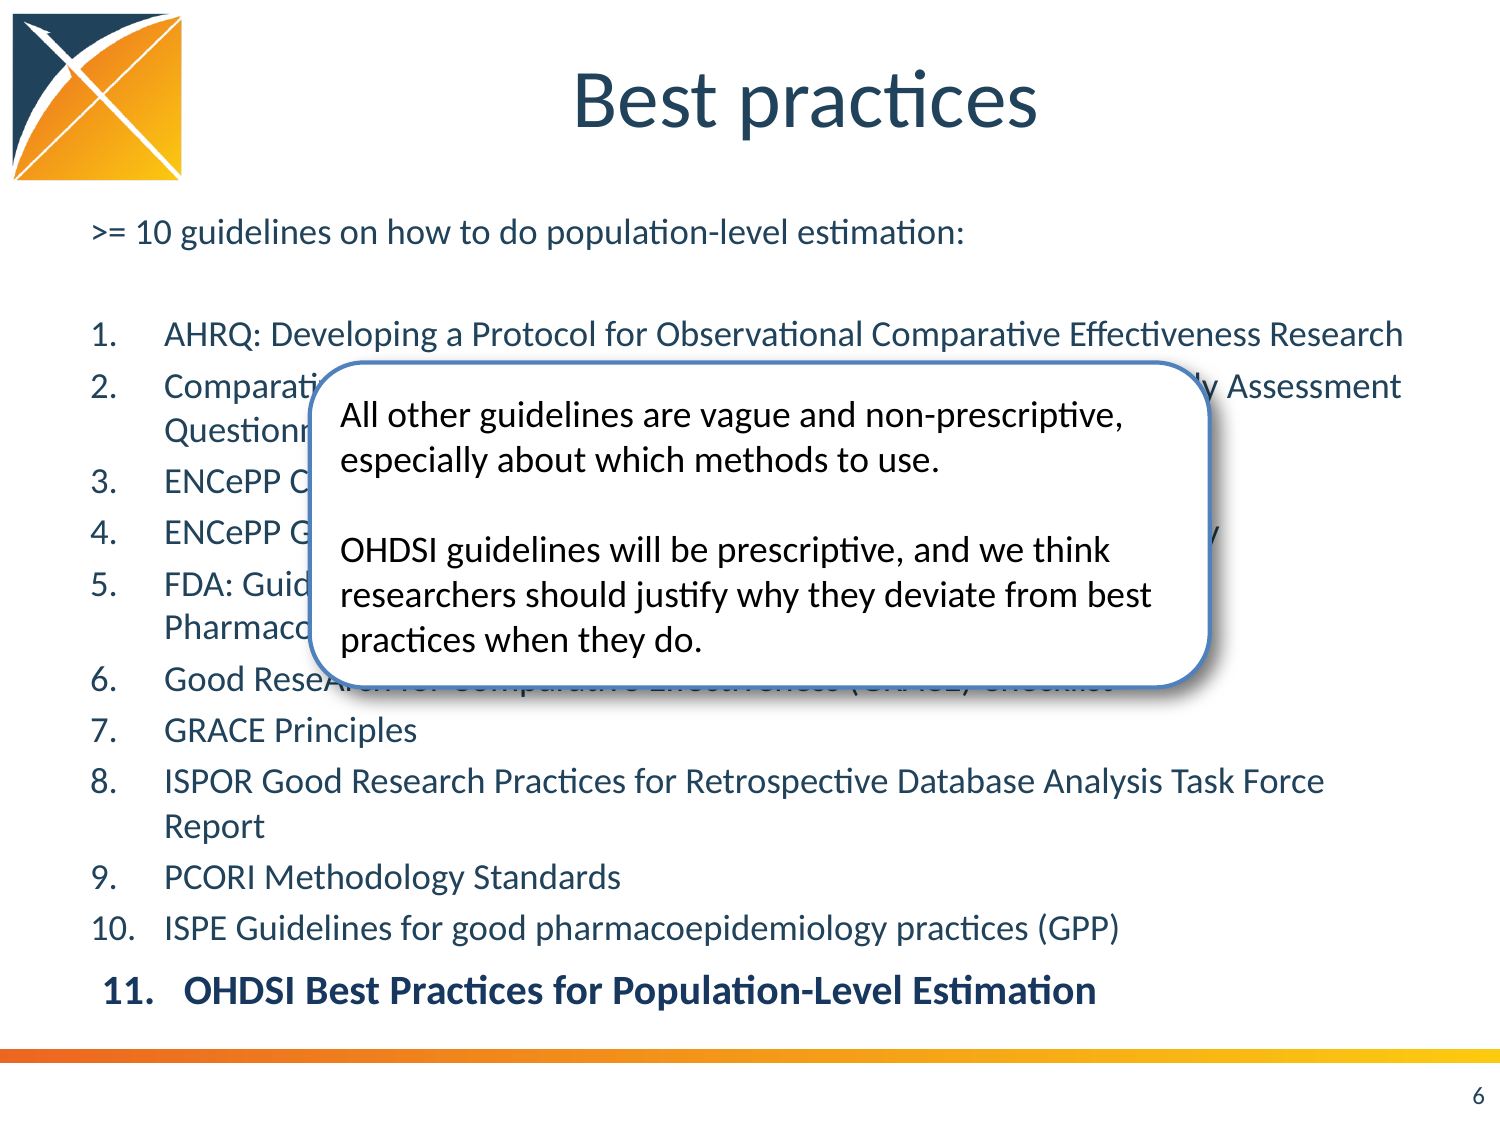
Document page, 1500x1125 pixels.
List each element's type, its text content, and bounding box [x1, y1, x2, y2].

text_box 11. OHDSI Best Practices for Population-Level Estimation [86, 955, 1113, 1071]
text_box All other guidelines are vague and non-prescriptive, especially about which methods to use. OHDSI guidelines will be prescriptive, and we think researchers should justify why they deviate from best practices when they do. [307, 360, 1212, 690]
title Best practices [187, 24, 1425, 163]
slide_number 6 [1149, 1065, 1500, 1125]
picture [0, 0, 206, 200]
list >= 10 guidelines on how to do population-level estimation: AHRQ: Developing a Protocol for Observational Comparative Effectiveness Research Comparative Effectiveness Research Collaborative: Observational Study Assessment Questionnaire ENCePP Checklist for Study Protocols ENCePP Guide on Methodological Standards in Pharmacoepidemiology FDA: Guidance for Industry Good Pharmacovigilance Practices and Pharmacoepidemiologic Assessment Good ReseArch for Comparative Effectiveness (GRACE) Checklist GRACE Principles ISPOR Good Research Practices for Retrospective Database Analysis Task Force Report PCORI Methodology Standards ISPE Guidelines for good pharmacoepidemiology practices (GPP) [75, 200, 1425, 1005]
